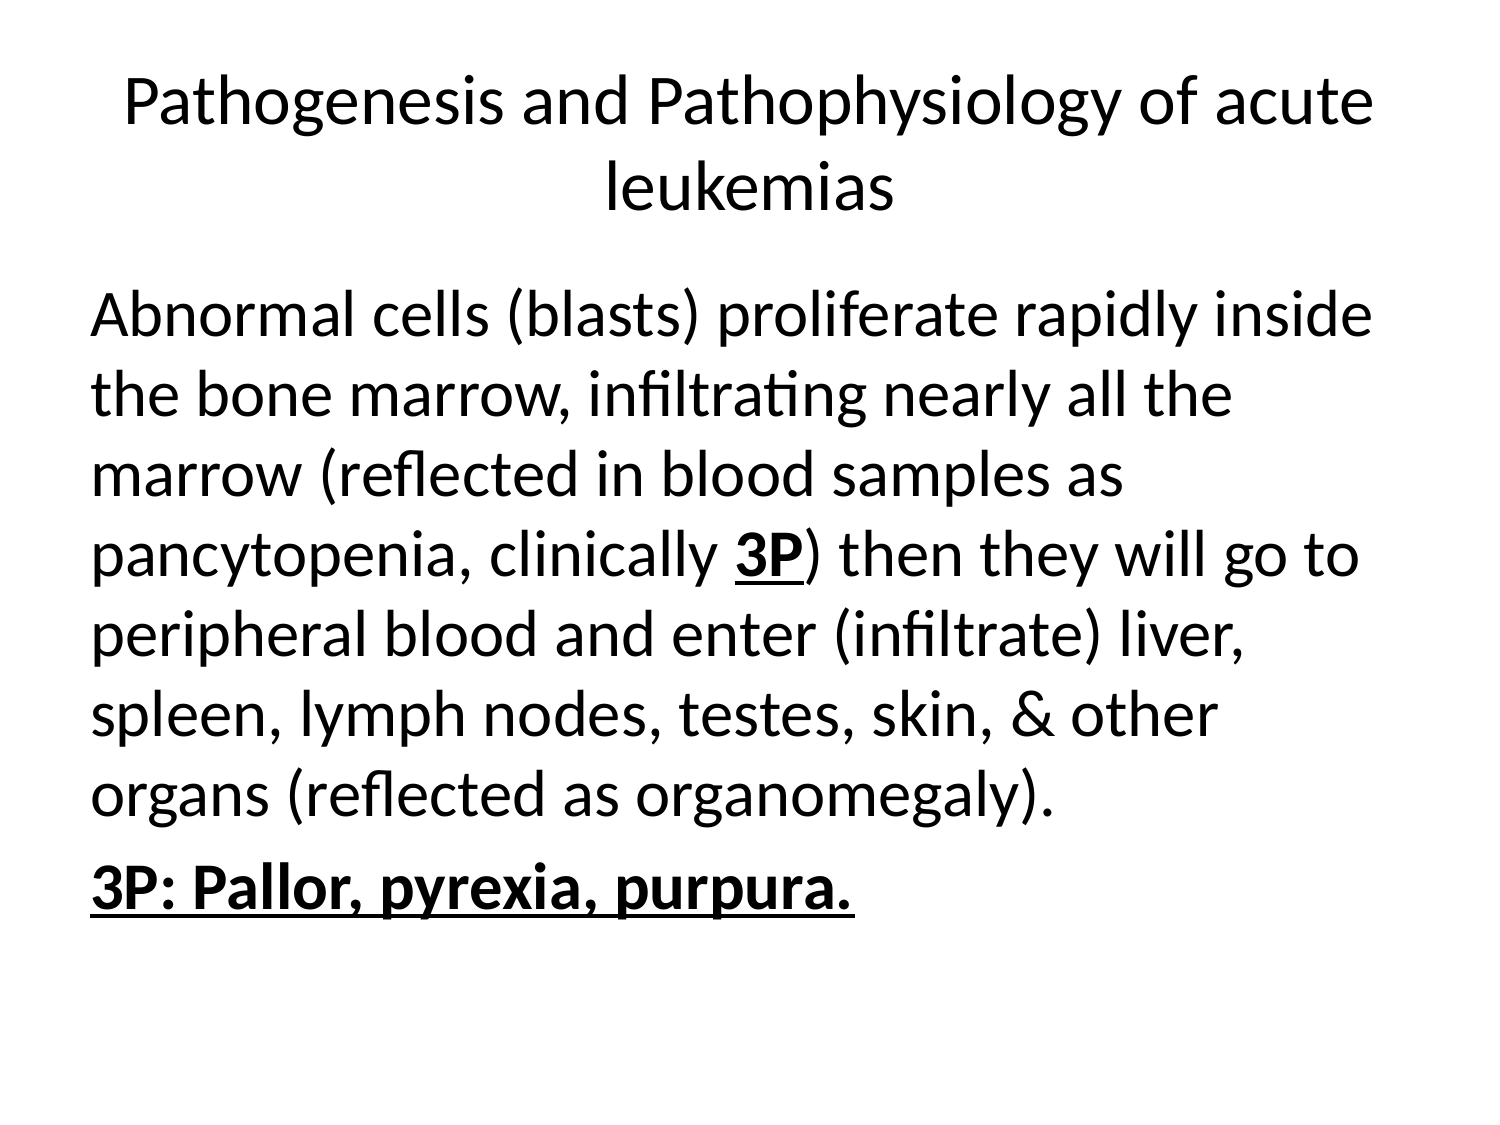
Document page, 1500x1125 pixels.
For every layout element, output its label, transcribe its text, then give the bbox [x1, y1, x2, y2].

title Pathogenesis and Pathophysiology of acute leukemias [75, 45, 1425, 233]
list Abnormal cells (blasts) proliferate rapidly inside the bone marrow, infiltrating nearly all the marrow (reflected in blood samples as pancytopenia, clinically 3P) then they will go to peripheral blood and enter (infiltrate) liver, spleen, lymph nodes, testes, skin, & other organs (reflected as organomegaly). 3P: Pallor, pyrexia, purpura. [75, 262, 1425, 1005]
